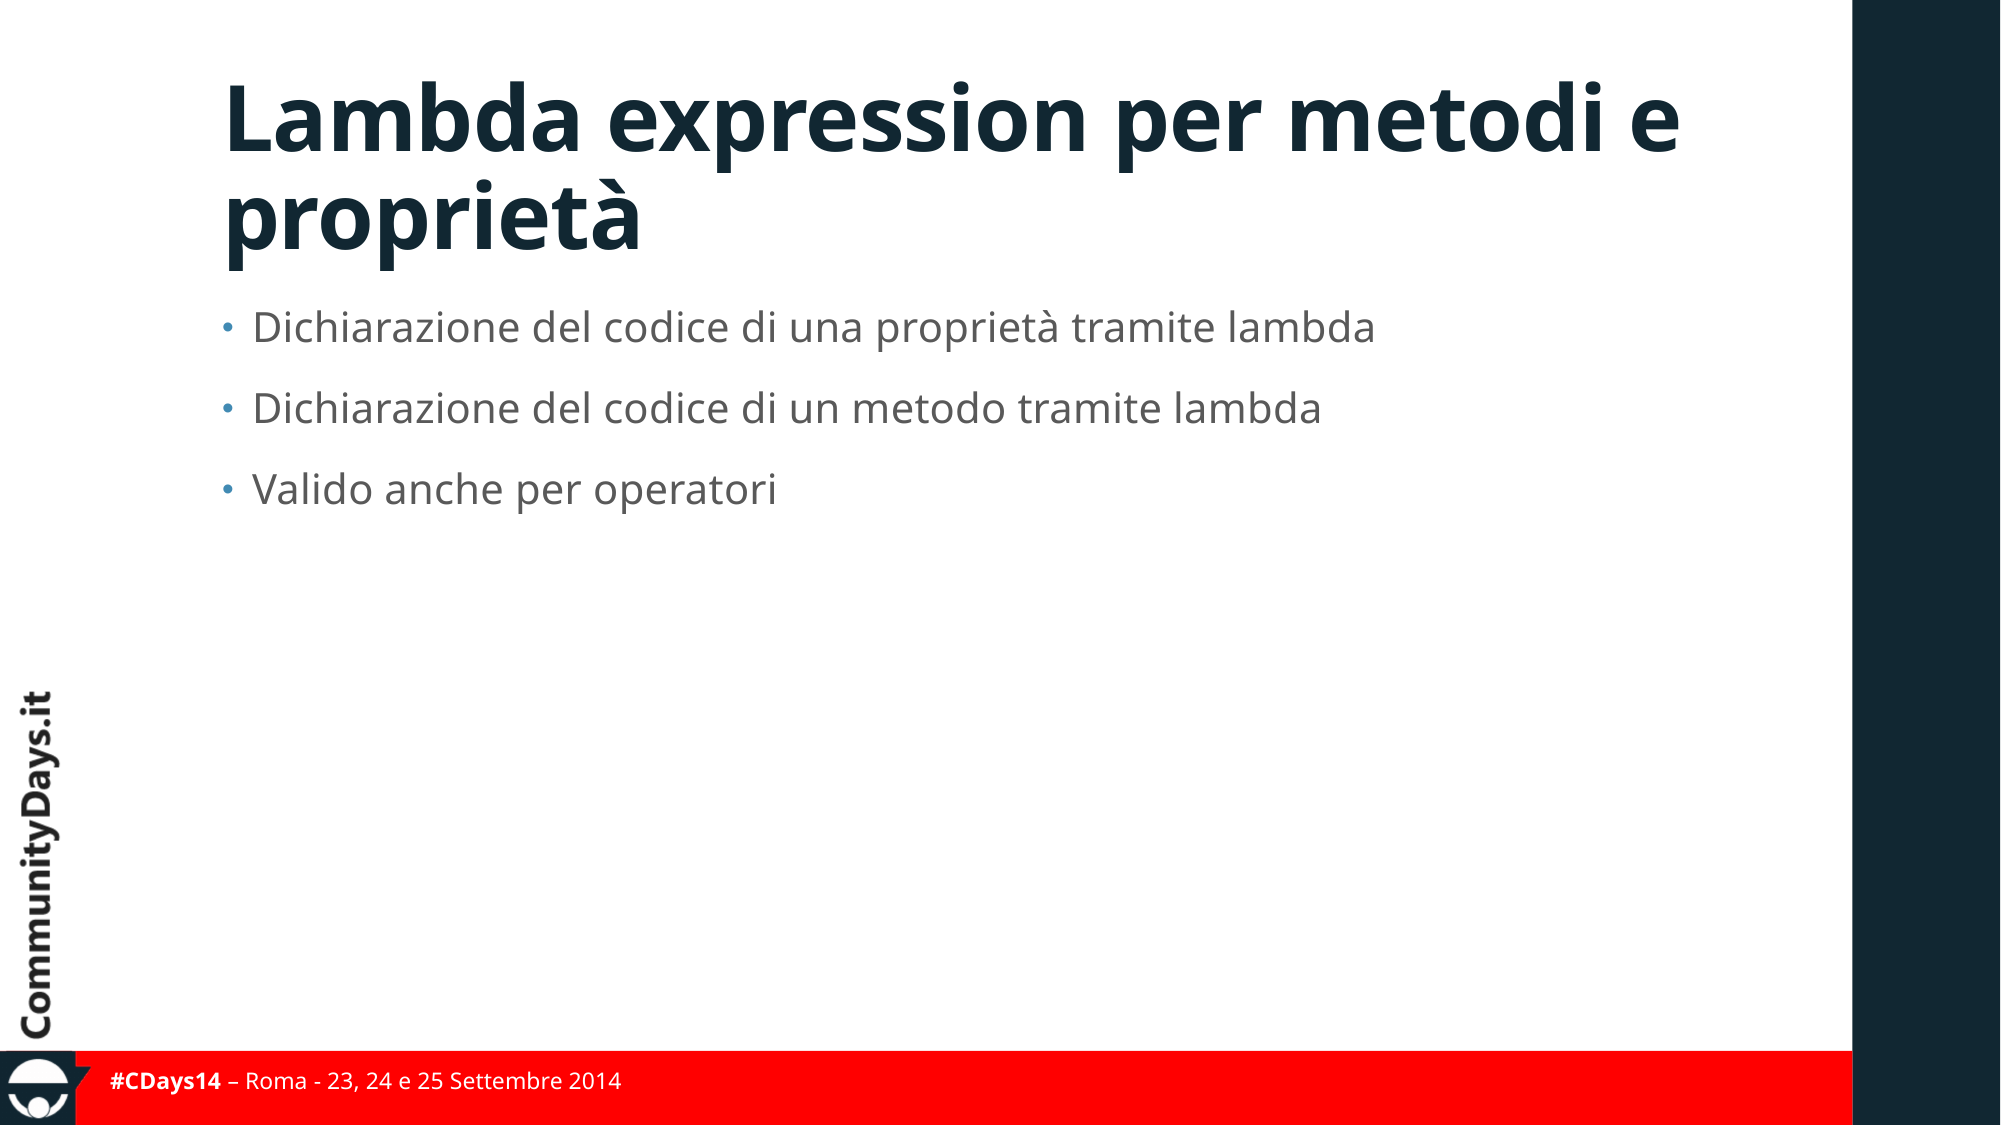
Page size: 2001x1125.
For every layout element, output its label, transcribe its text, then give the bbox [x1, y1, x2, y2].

title Lambda expression per metodi e proprietà [206, 43, 1797, 278]
picture [0, 692, 90, 1125]
list Dichiarazione del codice di una proprietà tramite lambda Dichiarazione del codice di un metodo tramite lambda Valido anche per operatori [206, 297, 1617, 1012]
